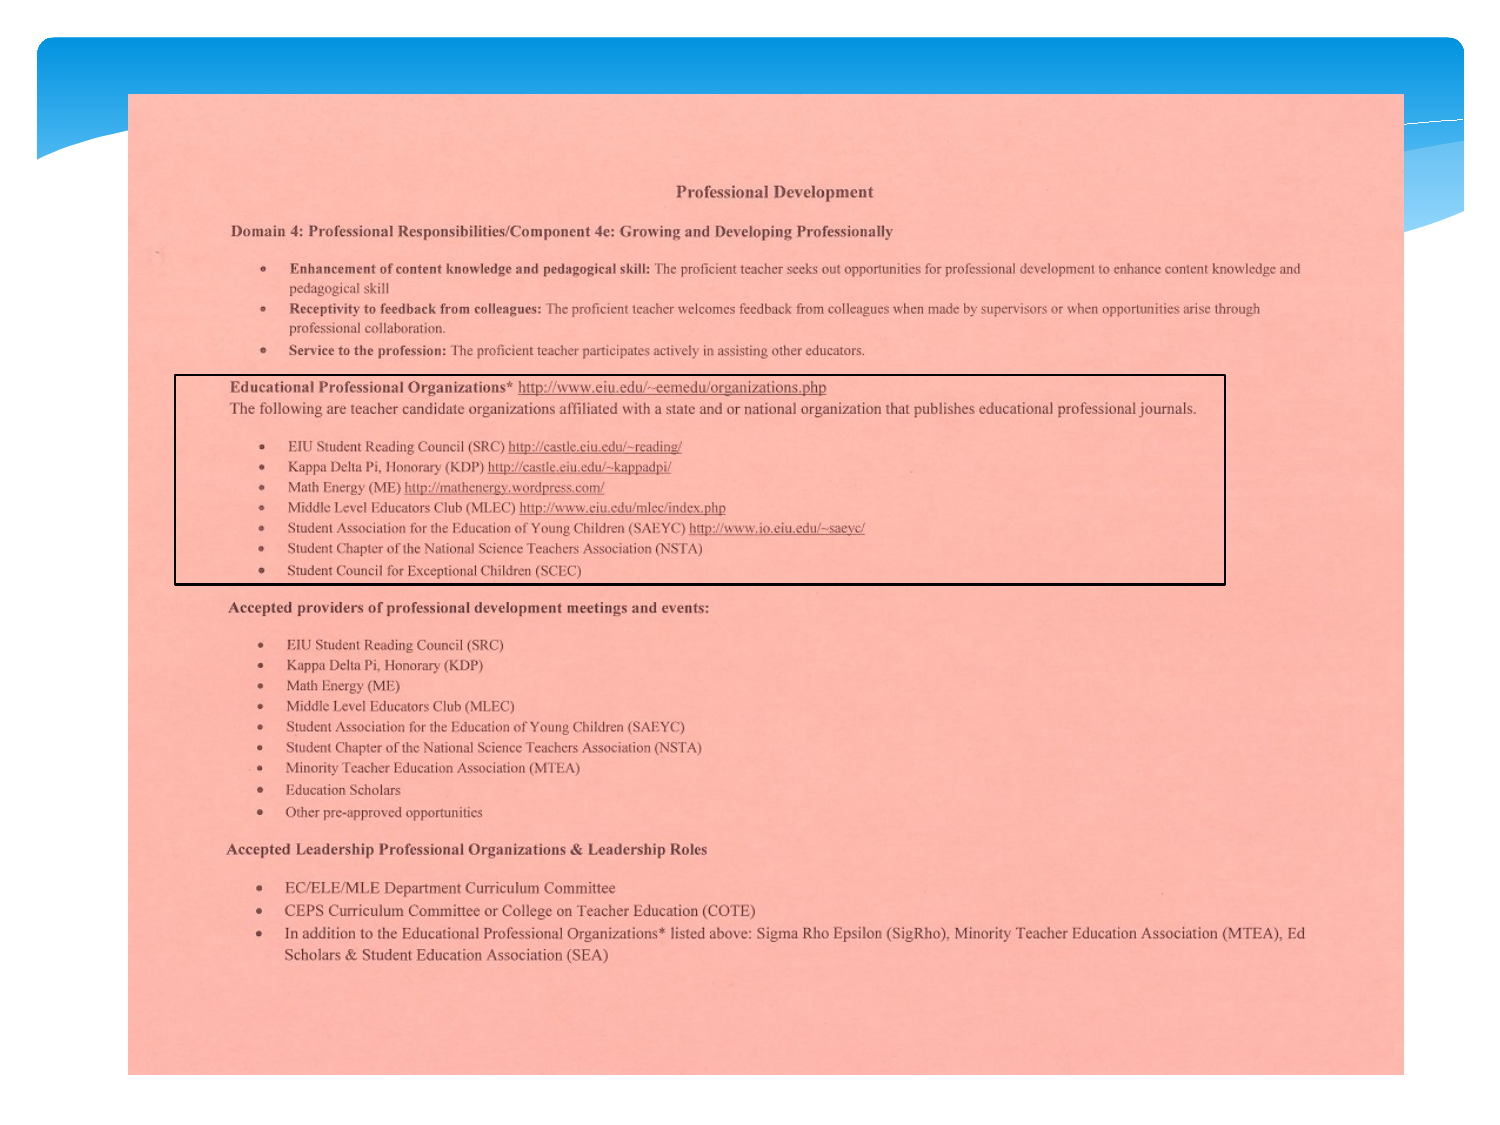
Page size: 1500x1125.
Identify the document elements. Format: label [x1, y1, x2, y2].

picture [128, 94, 1404, 1075]
